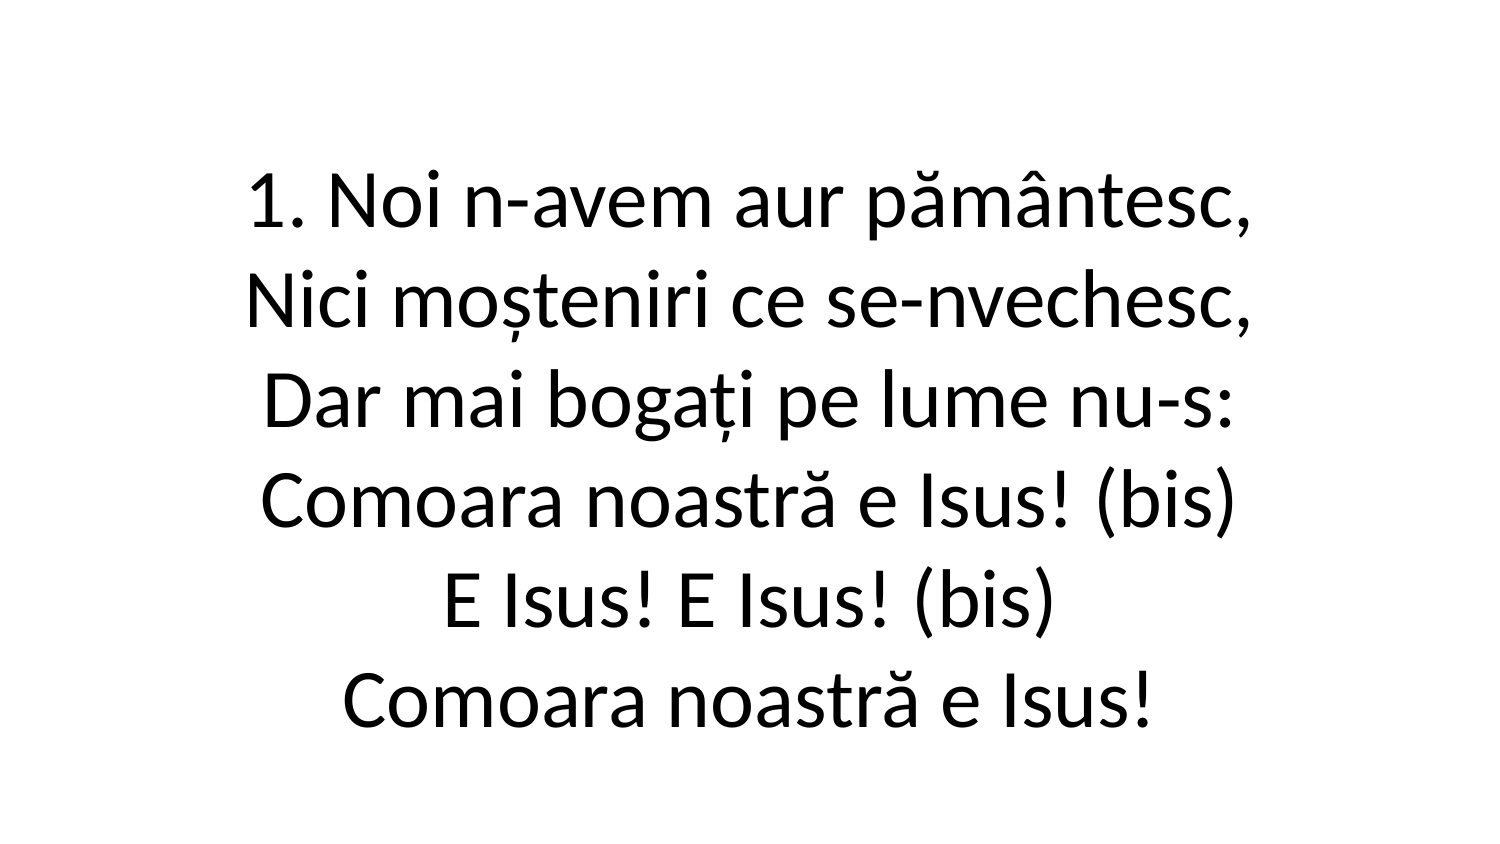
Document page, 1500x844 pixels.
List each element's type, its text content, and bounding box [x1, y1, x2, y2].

text_box 1. Noi n-avem aur pământesc, Nici moșteniri ce se-nvechesc, Dar mai bogați pe lume nu-s: Comoara noastră e Isus! (bis) E Isus! E Isus! (bis) Comoara noastră e Isus! [229, 92, 1271, 752]
